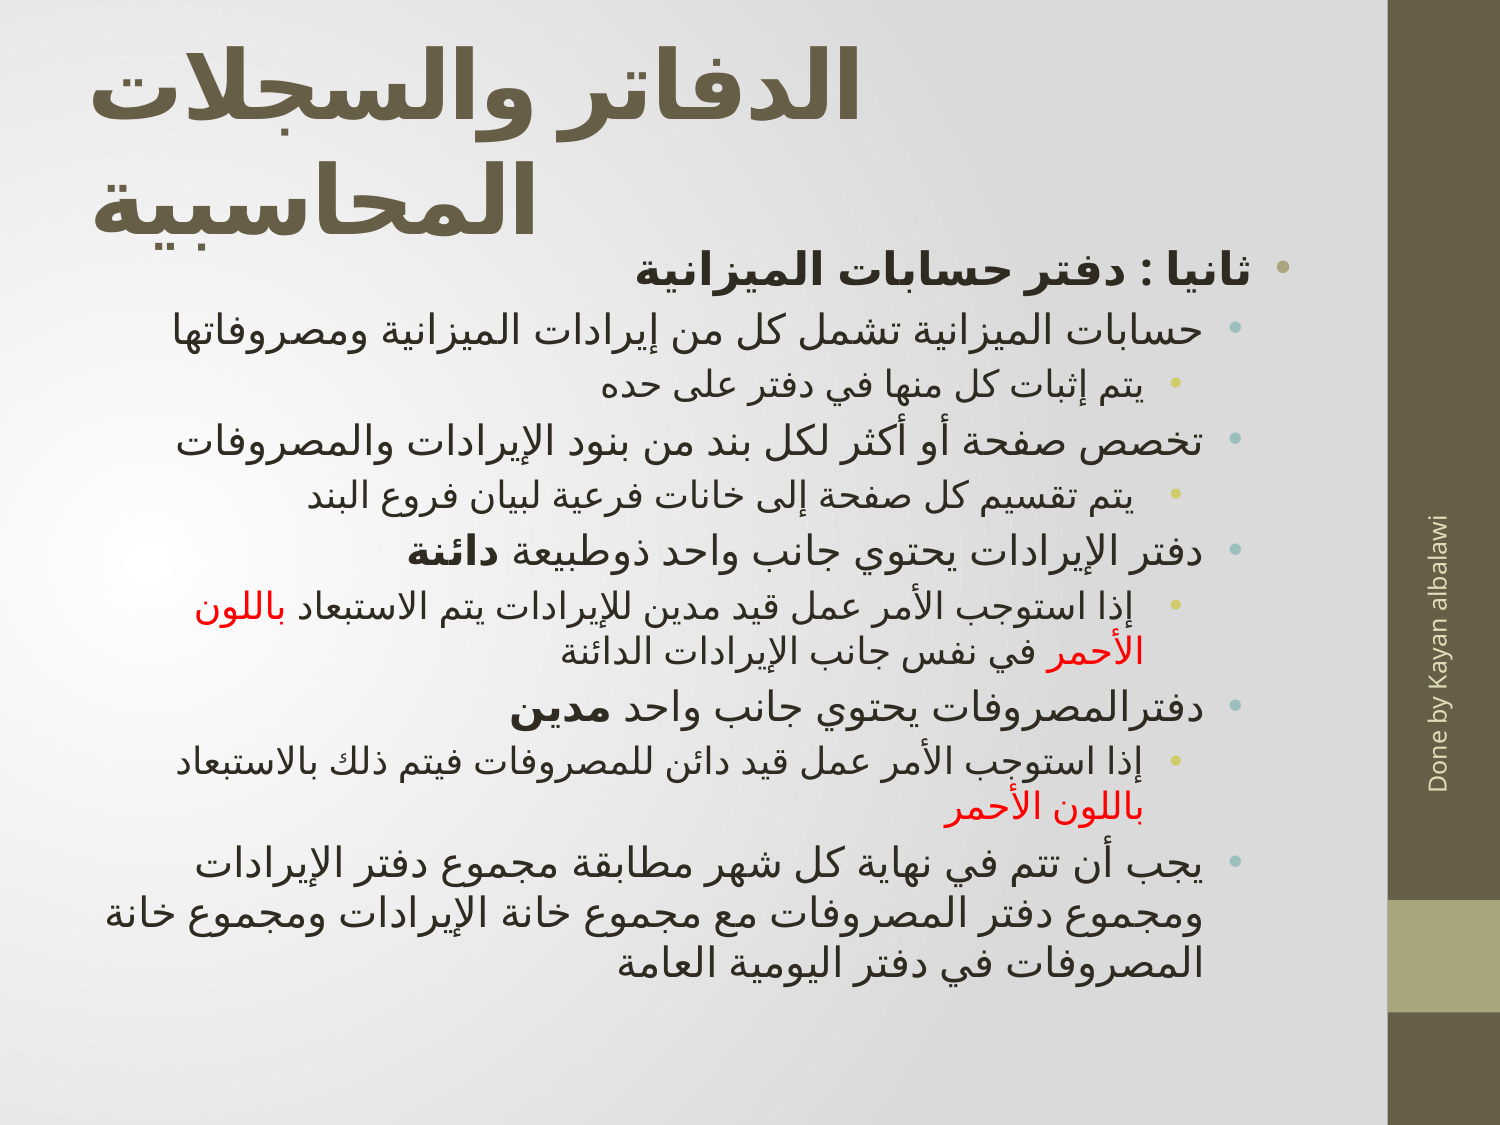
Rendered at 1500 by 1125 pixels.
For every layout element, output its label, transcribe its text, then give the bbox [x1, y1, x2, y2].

list ثانيا : دفتر حسابات الميزانية حسابات الميزانية تشمل كل من إيرادات الميزانية ومصروفاتها يتم إثبات كل منها في دفتر على حده تخصص صفحة أو أكثر لكل بند من بنود الإيرادات والمصروفات يتم تقسيم كل صفحة إلى خانات فرعية لبيان فروع البند دفتر الإيرادات يحتوي جانب واحد ذوطبيعة دائنة إذا استوجب الأمر عمل قيد مدين للإيرادات يتم الاستبعاد باللون الأحمر في نفس جانب الإيرادات الدائنة دفترالمصروفات يحتوي جانب واحد مدين إذا استوجب الأمر عمل قيد دائن للمصروفات فيتم ذلك بالاستبعاد باللون الأحمر يجب أن تتم في نهاية كل شهر مطابقة مجموع دفتر الإيرادات ومجموع دفتر المصروفات مع مجموع خانة الإيرادات ومجموع خانة المصروفات في دفتر اليومية العامة [75, 231, 1325, 1050]
footer Done by Kayan albalawi [1408, 500, 1469, 889]
title الدفاتر والسجلات المحاسبية [75, 45, 1325, 231]
